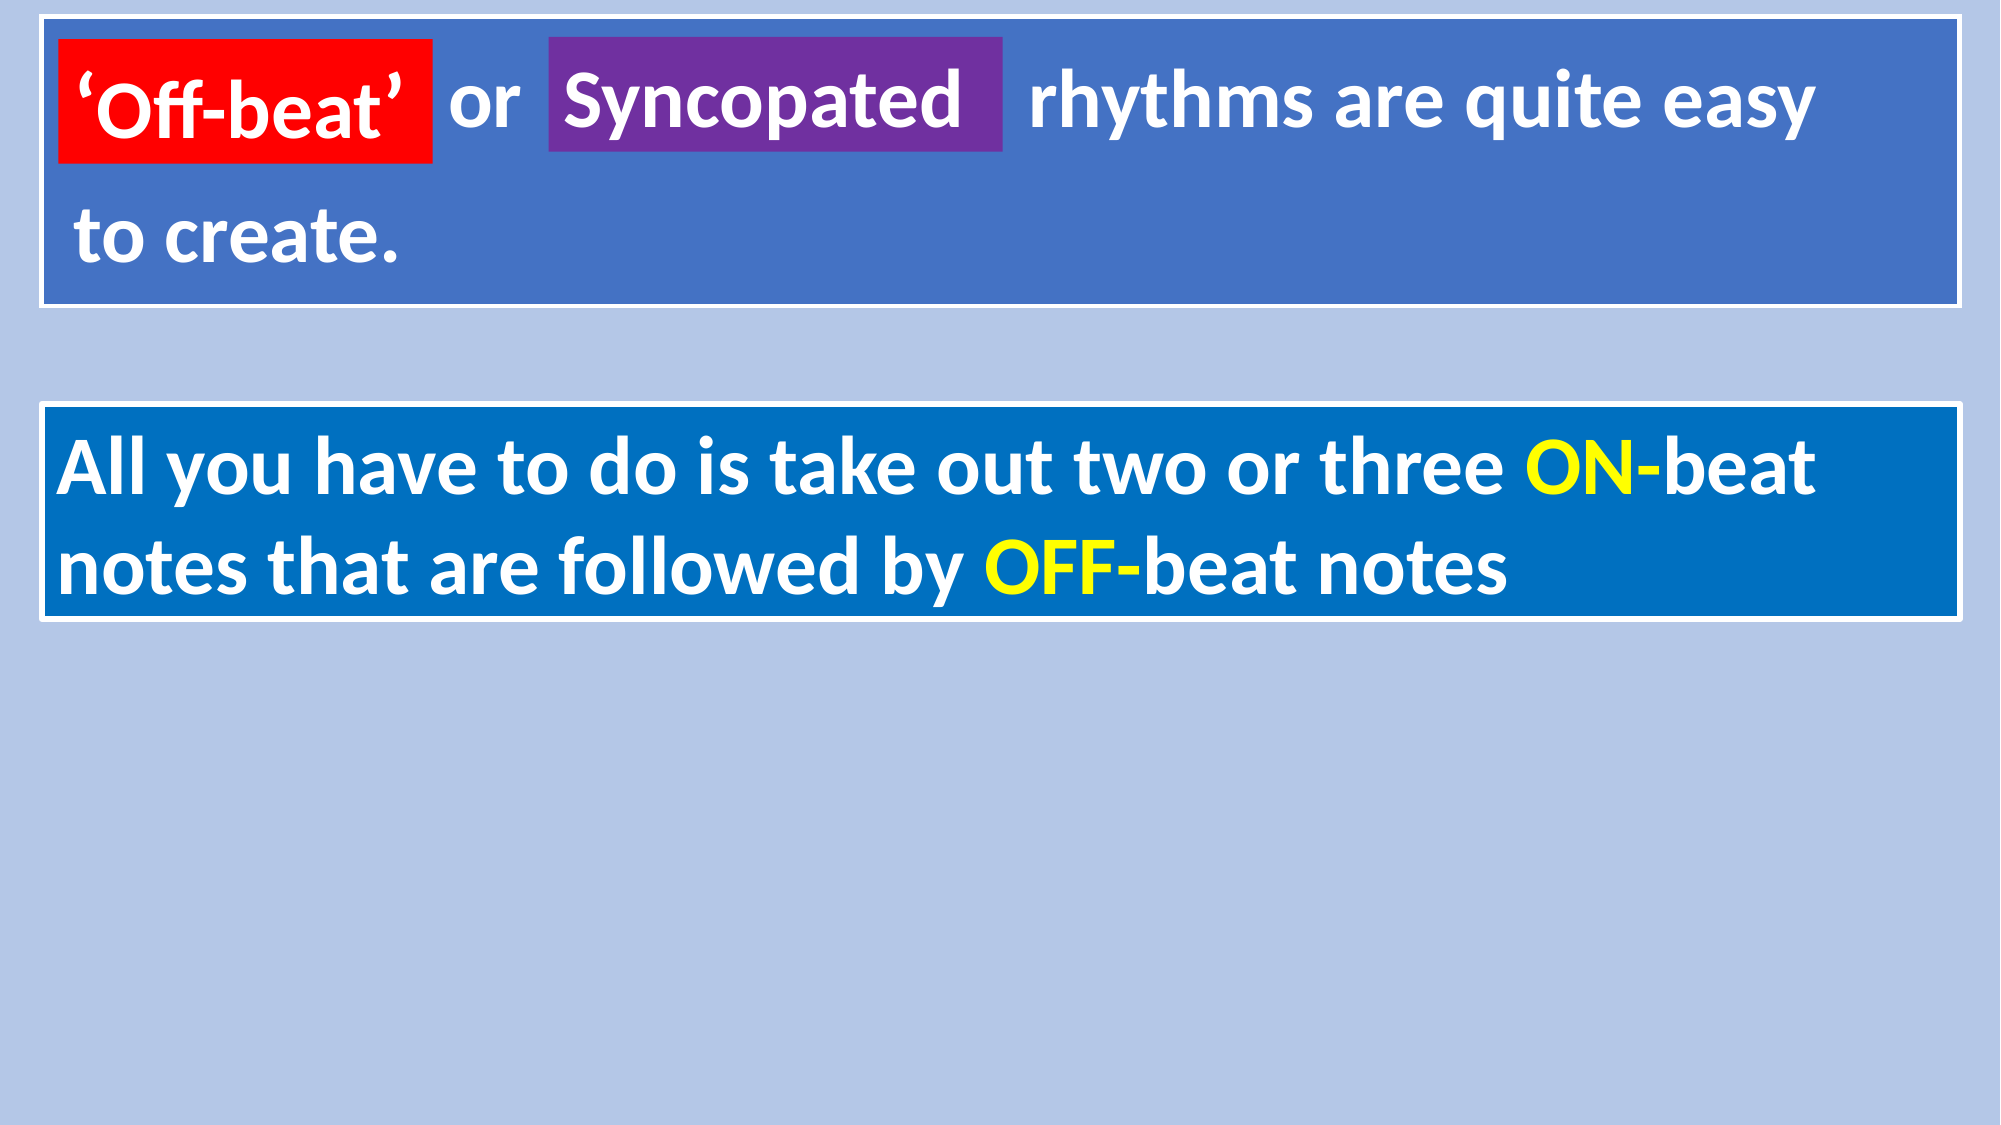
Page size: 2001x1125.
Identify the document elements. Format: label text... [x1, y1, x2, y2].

text_box Syncopated [548, 36, 1003, 152]
text_box [41, 16, 1961, 307]
text_box or rhythms are quite easy to create. [58, 36, 1977, 287]
text_box All you have to do is take out two or three ON-beat notes that are followed by OFF-beat notes [41, 404, 1960, 619]
text_box ‘Off-beat’ [58, 39, 433, 164]
